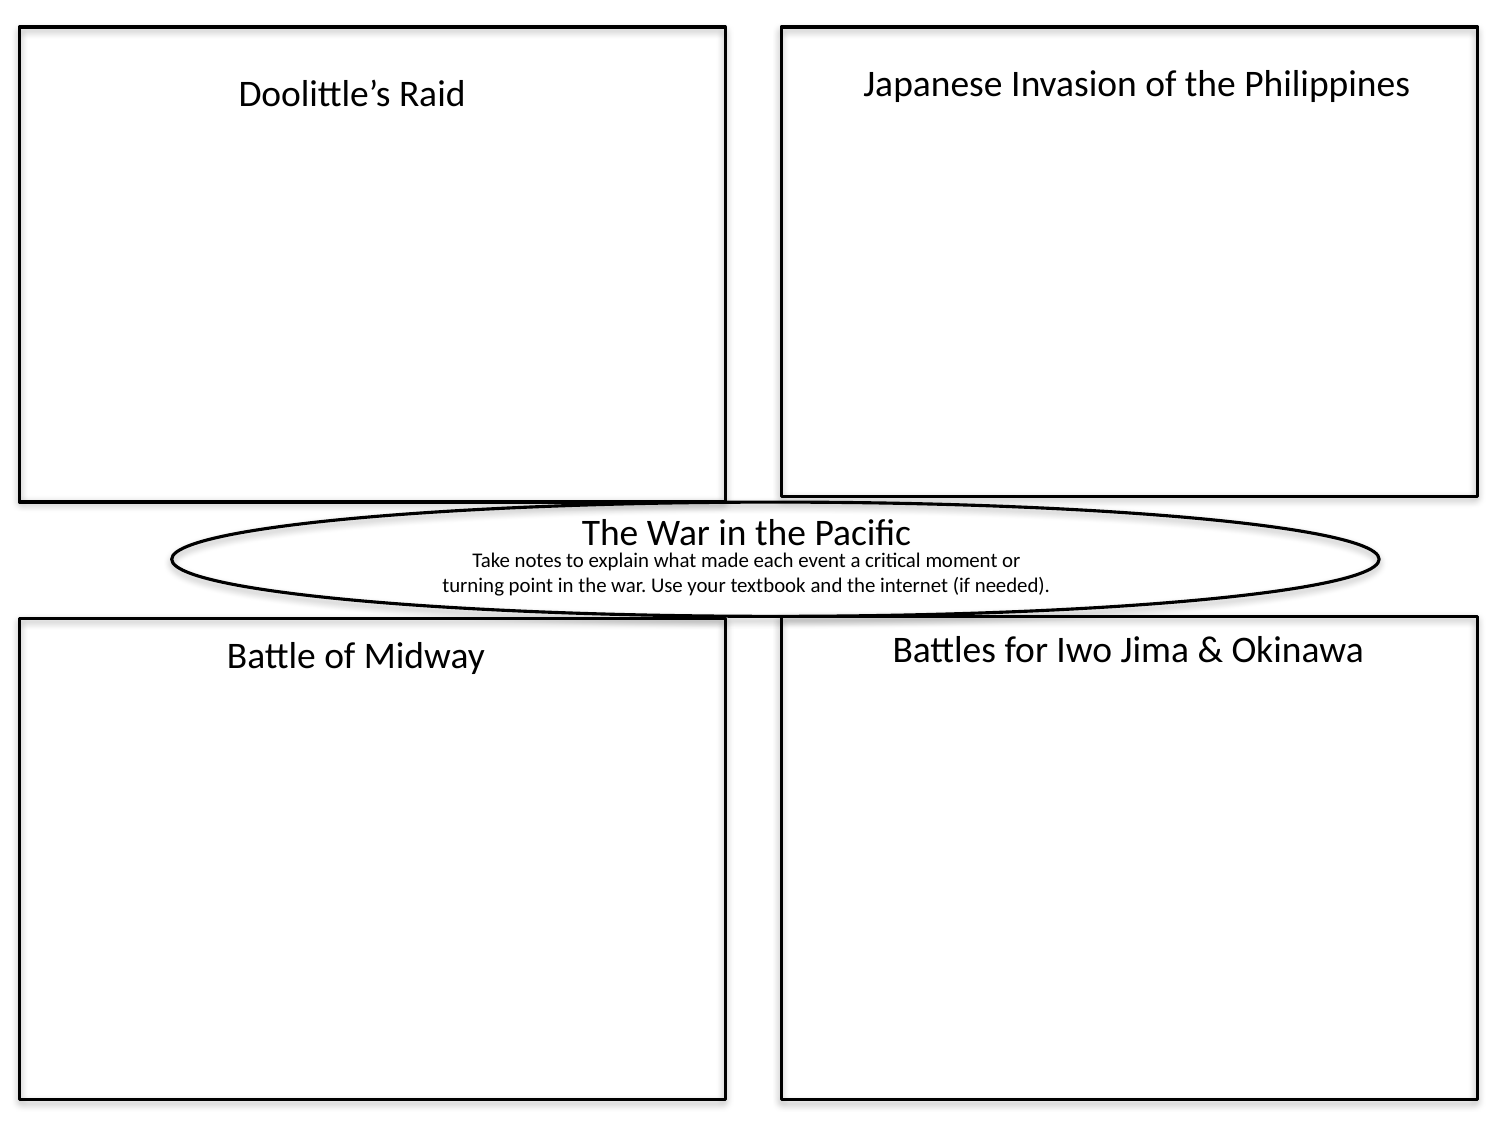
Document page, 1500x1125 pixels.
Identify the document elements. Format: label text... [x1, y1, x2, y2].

text_box [780, 26, 1478, 497]
text_box The War in the Pacific [567, 500, 942, 561]
text_box [780, 616, 1478, 1100]
text_box [19, 617, 726, 1100]
text_box [170, 503, 1380, 618]
text_box Take notes to explain what made each event a critical moment or turning point in the war. Use your textbook and the internet (if needed). [424, 539, 1069, 604]
text_box [19, 26, 726, 503]
